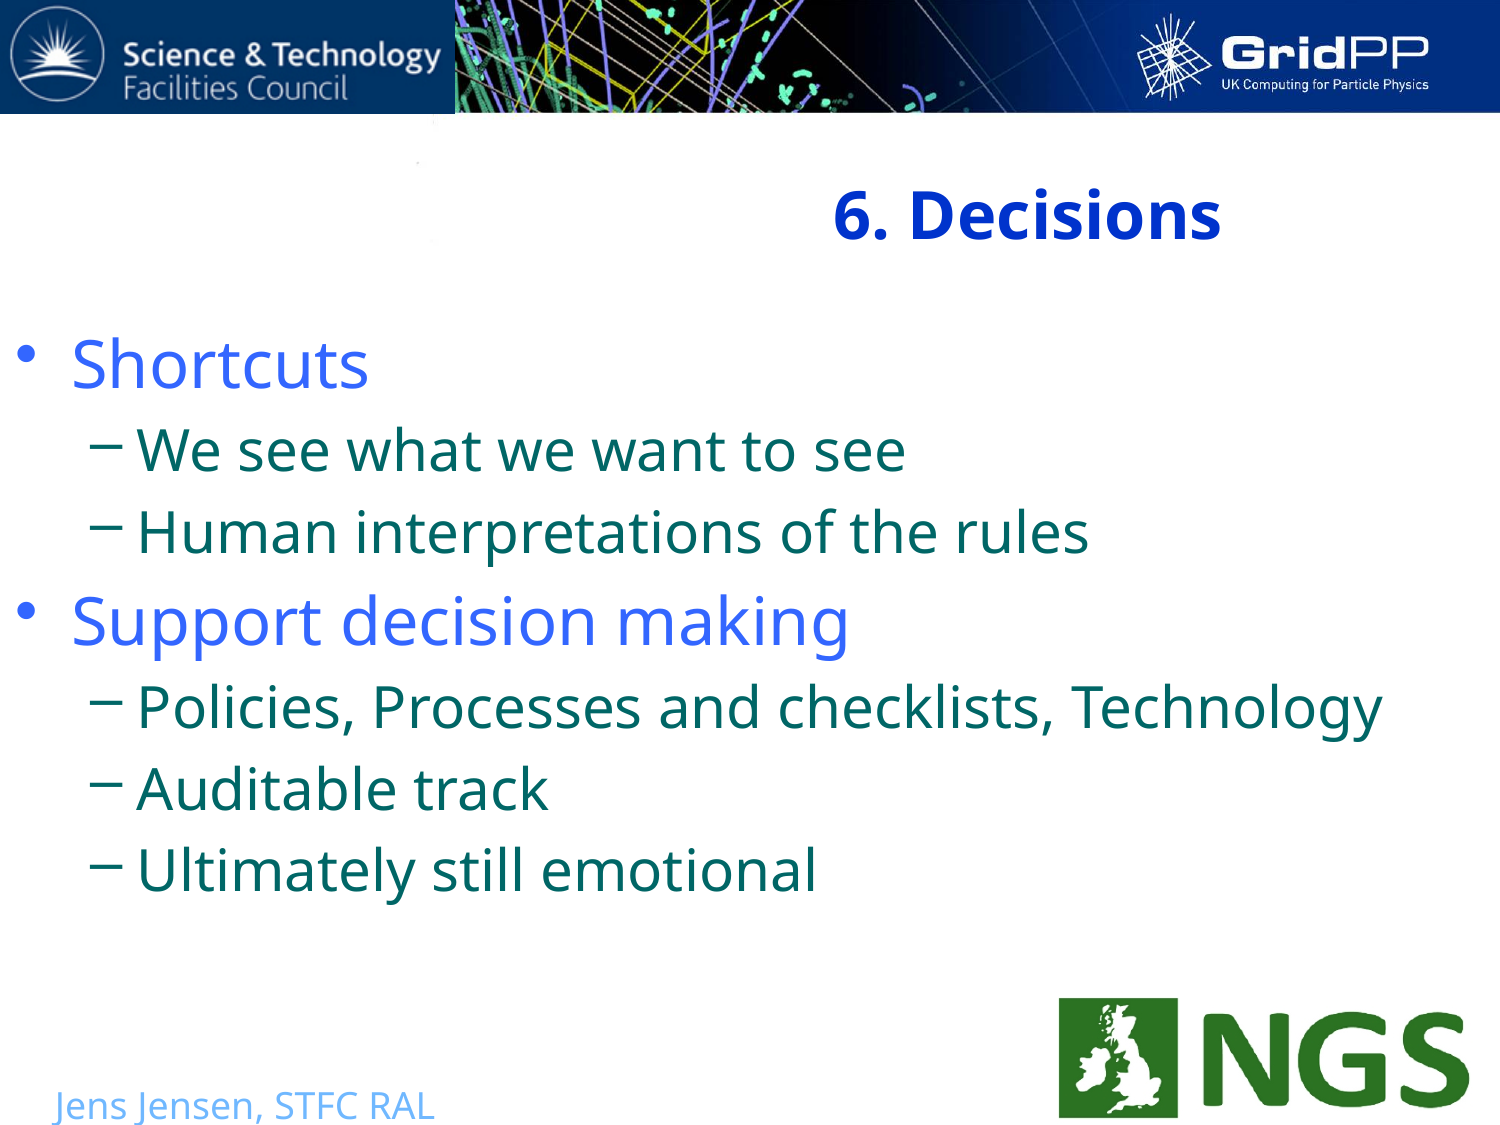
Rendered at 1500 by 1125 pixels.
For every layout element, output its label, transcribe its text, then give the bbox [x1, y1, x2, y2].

picture [0, 1036, 1500, 1125]
list Shortcuts We see what we want to see Human interpretations of the rules Support decision making Policies, Processes and checklists, Technology Auditable track Ultimately still emotional [0, 314, 1500, 1036]
picture [0, 0, 1500, 314]
title 6. Decisions [584, 125, 1473, 301]
